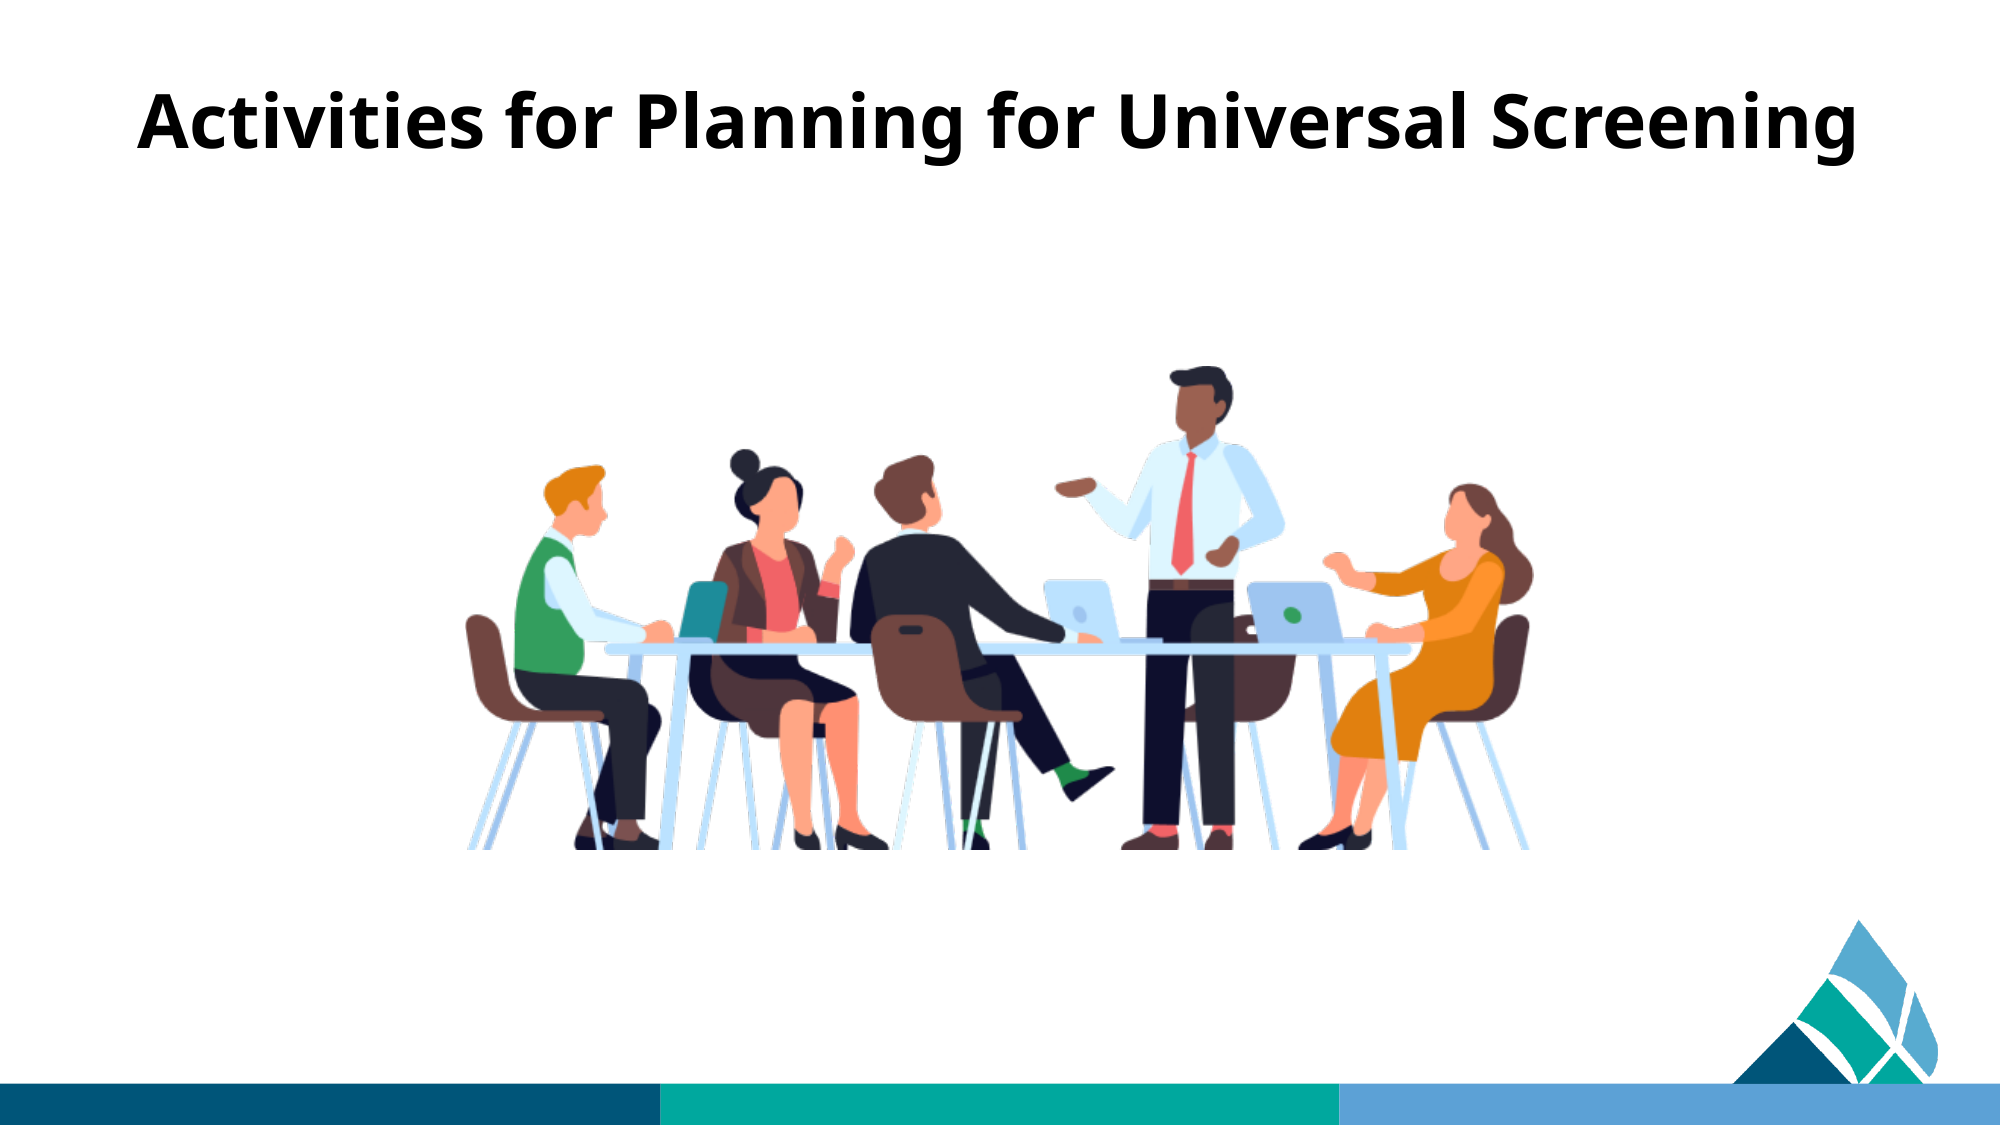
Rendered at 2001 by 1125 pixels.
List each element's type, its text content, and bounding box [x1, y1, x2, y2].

picture [465, 365, 1534, 850]
picture [1732, 919, 1938, 1084]
title Activities for Planning for Universal Screening [137, 59, 1863, 179]
